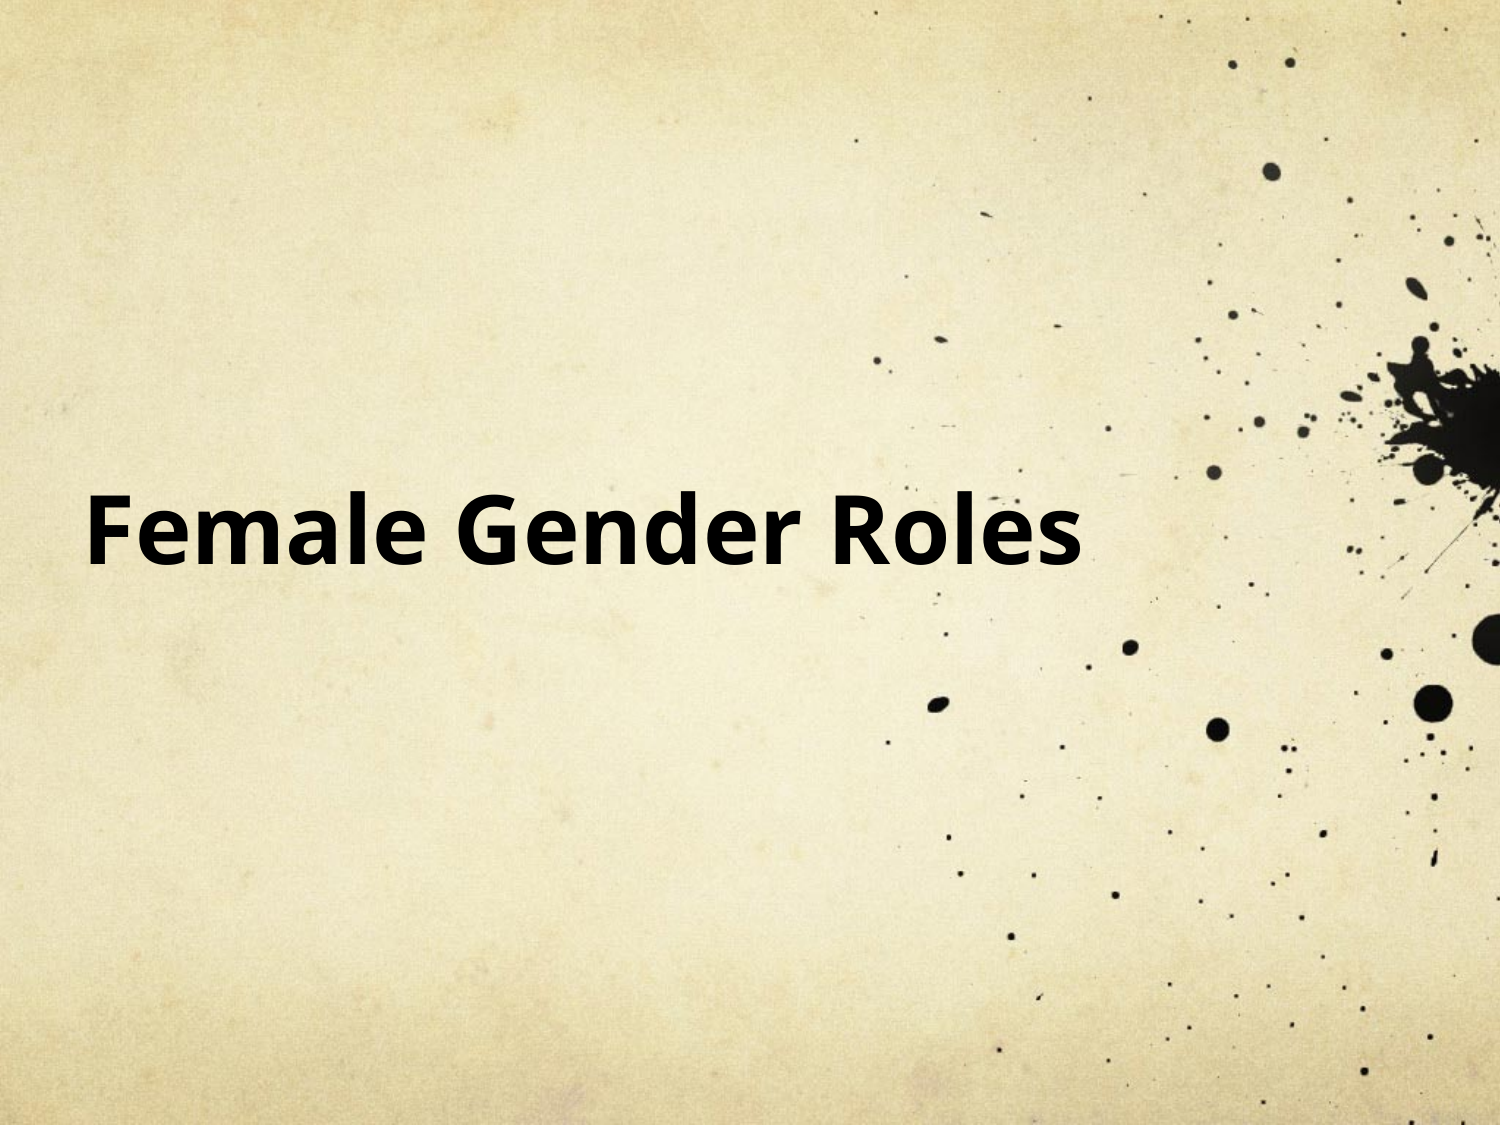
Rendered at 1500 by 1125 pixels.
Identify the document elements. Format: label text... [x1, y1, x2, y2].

picture [0, 0, 1500, 1125]
title Female Gender Roles [75, 360, 1350, 584]
